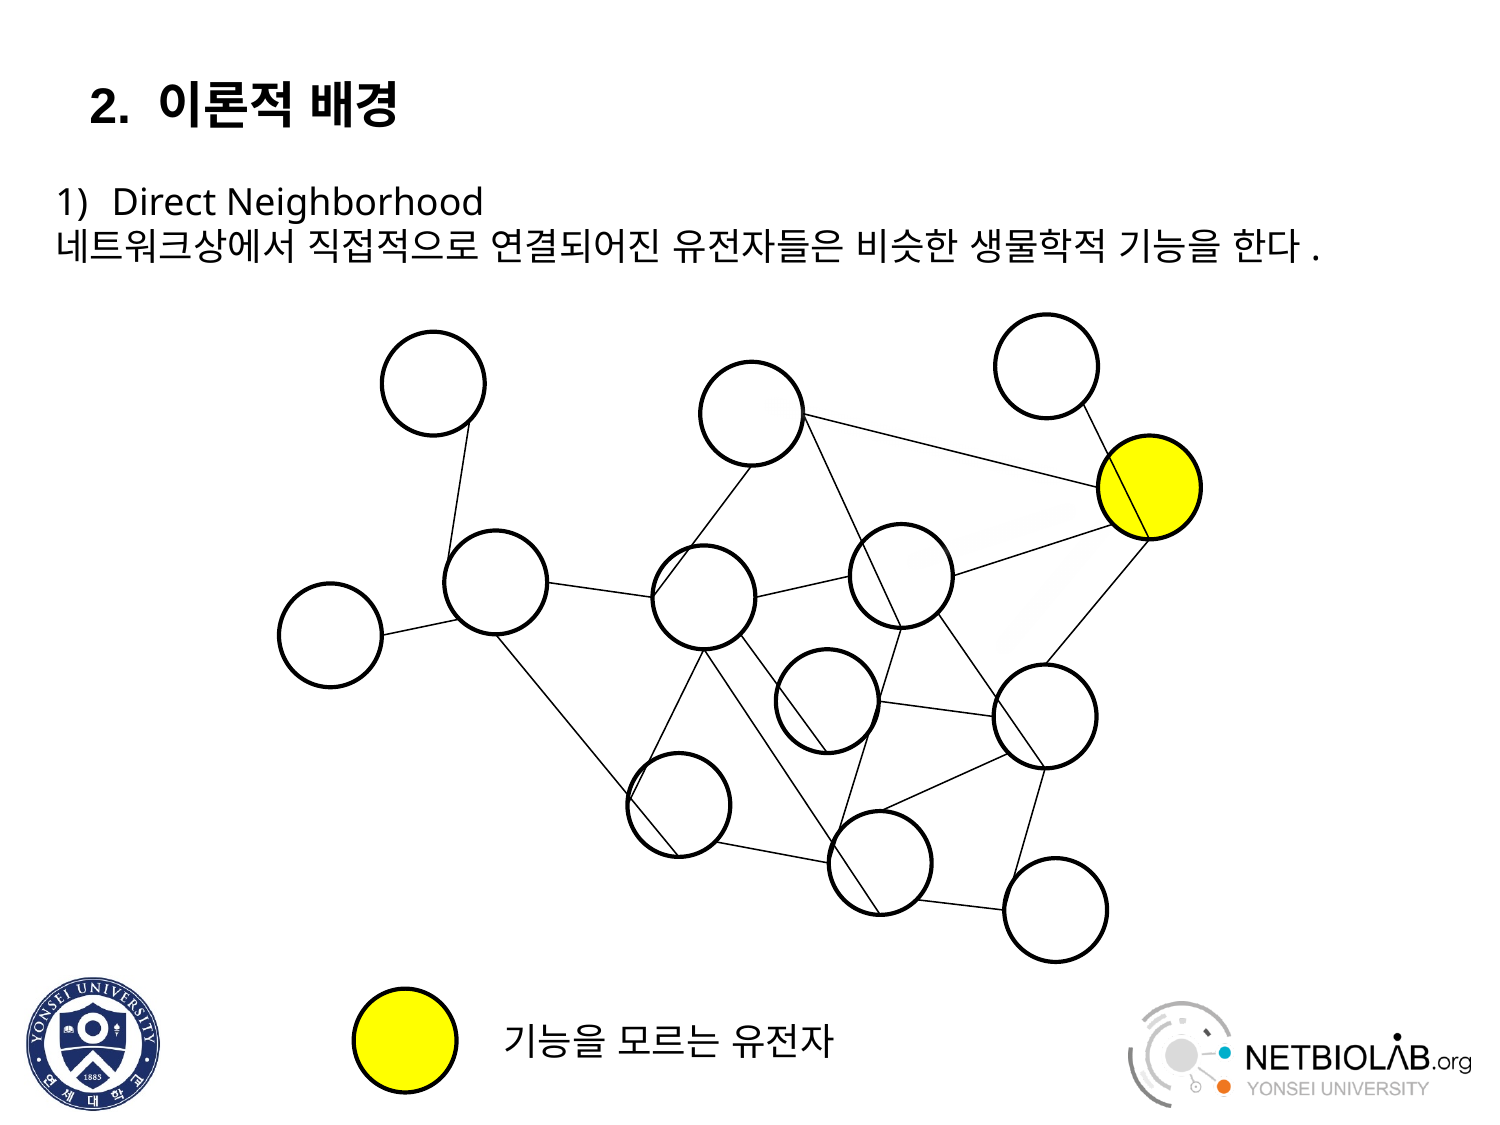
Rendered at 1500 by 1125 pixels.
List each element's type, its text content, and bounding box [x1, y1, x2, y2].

text_box 기능을 모르는 유전자 [488, 1010, 850, 1070]
text_box Direct Neighborhood 네트워크상에서 직접적으로 연결되어진 유전자들은 비슷한 생물학적 기능을 한다. [40, 171, 1466, 276]
text_box [351, 986, 459, 1095]
picture [1127, 1001, 1471, 1108]
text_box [278, 314, 1202, 963]
text_box 2. 이론적 배경 [74, 66, 416, 142]
picture [24, 975, 161, 1112]
